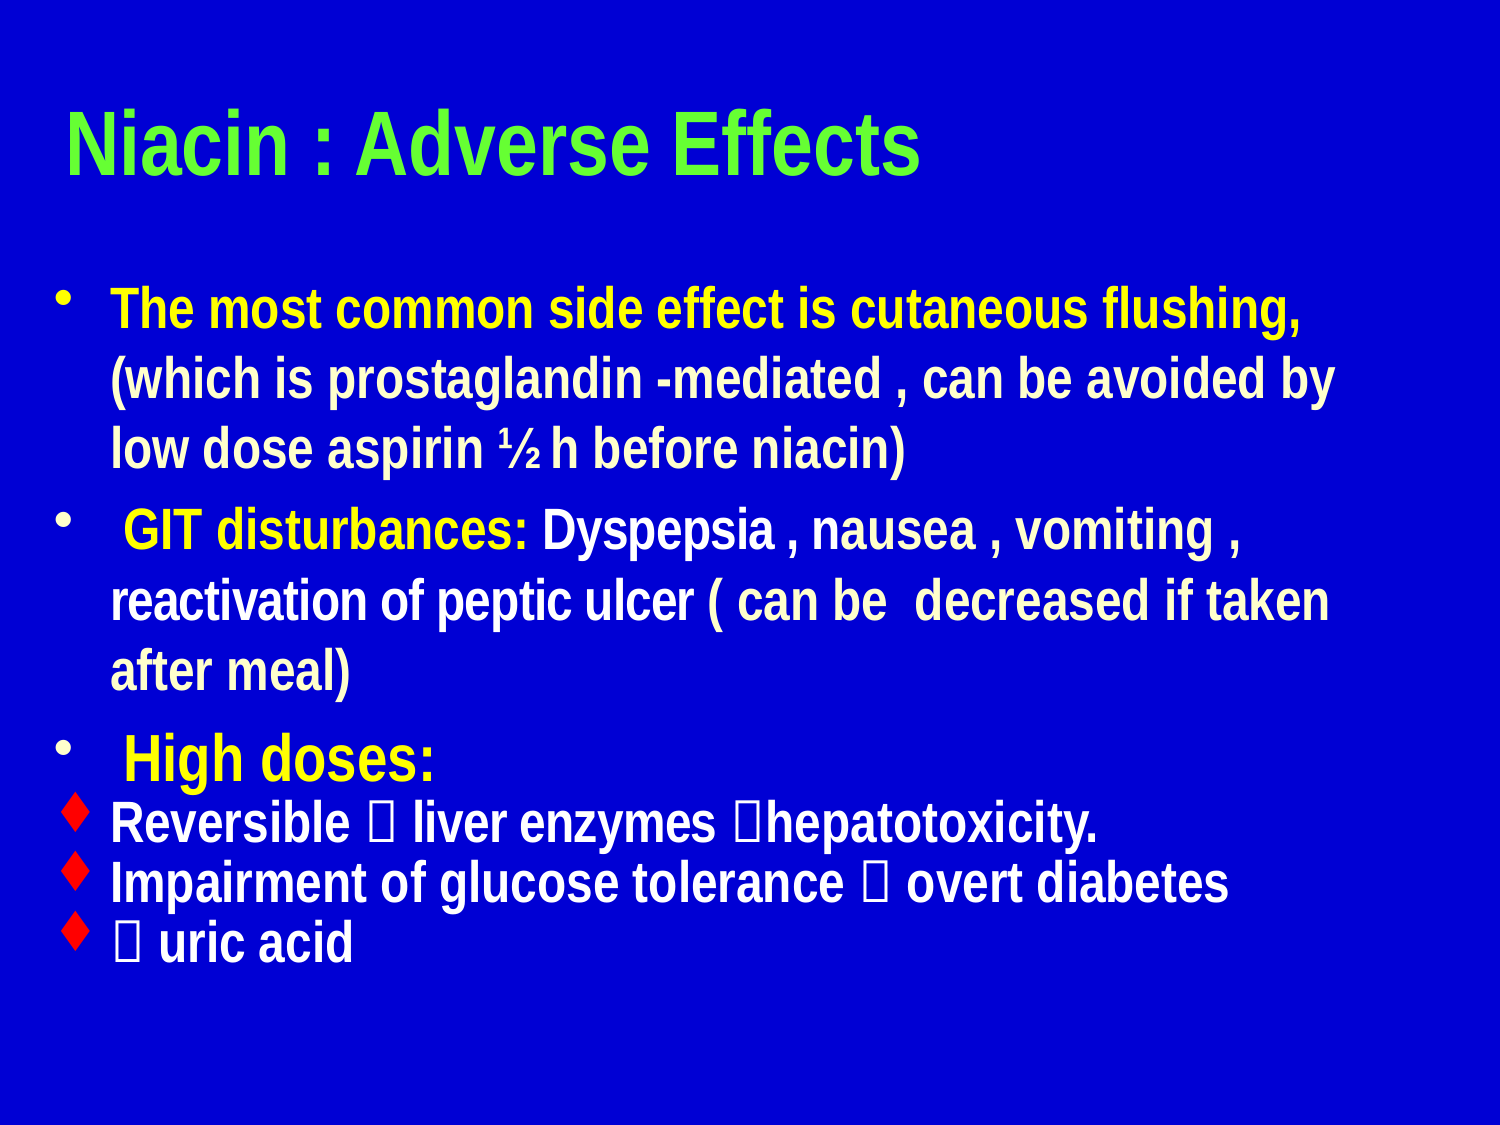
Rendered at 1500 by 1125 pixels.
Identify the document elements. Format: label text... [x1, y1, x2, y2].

list The most common side effect is cutaneous flushing, (which is prostaglandin -mediated , can be avoided by low dose aspirin ½ h before niacin) GIT disturbances: Dyspepsia , nausea , vomiting , reactivation of peptic ulcer ( can be decreased if taken after meal) High doses: Reversible  liver enzymes hepatotoxicity. Impairment of glucose tolerance  overt diabetes  uric acid [38, 262, 1414, 1063]
title Niacin : Adverse Effects [49, 45, 1426, 233]
